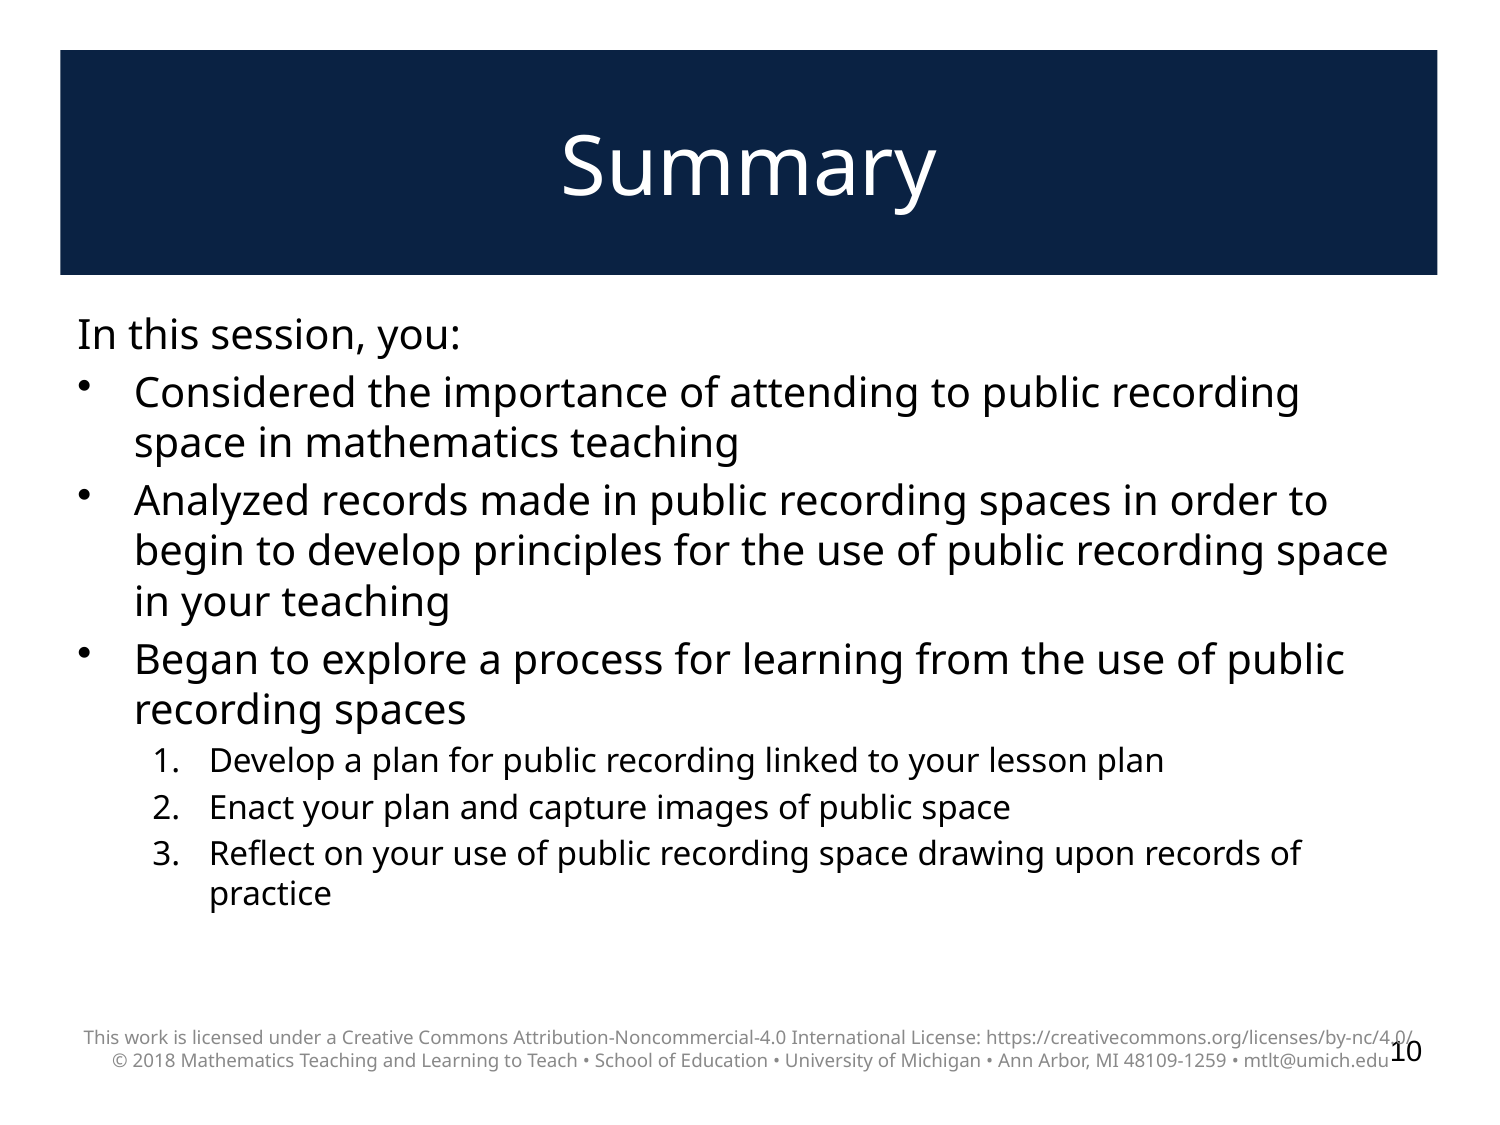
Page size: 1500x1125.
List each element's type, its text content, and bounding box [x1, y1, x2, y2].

footer This work is licensed under a Creative Commons Attribution-Noncommercial-4.0 International License: https://creativecommons.org/licenses/by-nc/4.0/ © 2018 Mathematics Teaching and Learning to Teach • School of Education • University of Michigan • Ann Arbor, MI 48109-1259 • mtlt@umich.edu [62, 1009, 1438, 1088]
title Summary [60, 50, 1438, 275]
list In this session, you: Considered the importance of attending to public recording space in mathematics teaching Analyzed records made in public recording spaces in order to begin to develop principles for the use of public recording space in your teaching Began to explore a process for learning from the use of public recording spaces Develop a plan for public recording linked to your lesson plan Enact your plan and capture images of public space Reflect on your use of public recording space drawing upon records of practice [62, 299, 1438, 1005]
